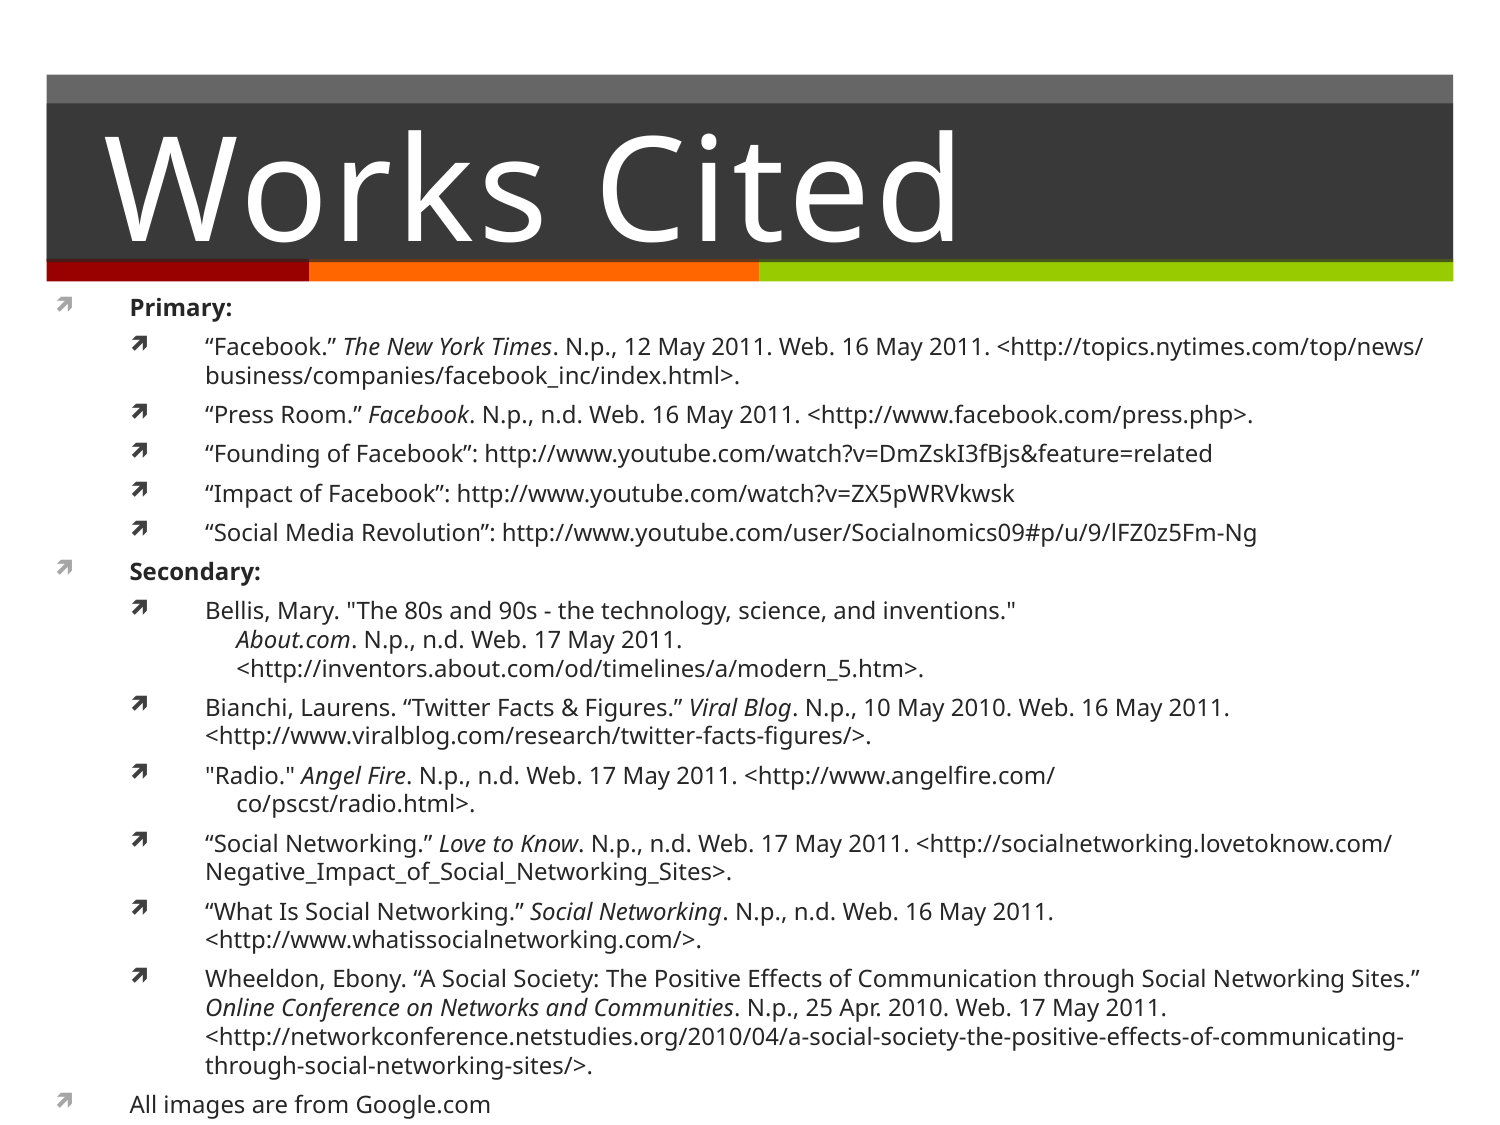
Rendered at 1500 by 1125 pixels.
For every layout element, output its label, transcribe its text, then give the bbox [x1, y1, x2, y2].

list Primary: “Facebook.” The New York Times. N.p., 12 May 2011. Web. 16 May 2011. <http://topics.nytimes.com/‌top/‌news/‌business/‌companies/‌facebook_inc/‌index.html>. “Press Room.” Facebook. N.p., n.d. Web. 16 May 2011. <http://www.facebook.com/‌press.php>. “Founding of Facebook”: http://www.youtube.com/watch?v=DmZskI3fBjs&feature=related “Impact of Facebook”: http://www.youtube.com/watch?v=ZX5pWRVkwsk “Social Media Revolution”: http://www.youtube.com/user/Socialnomics09#p/u/9/lFZ0z5Fm-Ng Secondary: Bellis, Mary. "The 80s and 90s - the technology, science, and inventions." About.com. N.p., n.d. Web. 17 May 2011. <http://inventors.about.com/od/timelines/a/modern_5.htm>. Bianchi, Laurens. “Twitter Facts & Figures.” Viral Blog. N.p., 10 May 2010. Web. 16 May 2011. <http://www.viralblog.com/‌research/‌twitter-facts-figures/>. "Radio." Angel Fire. N.p., n.d. Web. 17 May 2011. <http://www.angelfire.com/ co/pscst/radio.html>. “Social Networking.” Love to Know. N.p., n.d. Web. 17 May 2011. <http://socialnetworking.lovetoknow.com/‌Negative_Impact_of_Social_Networking_Sites>. “What Is Social Networking.” Social Networking. N.p., n.d. Web. 16 May 2011. <http://www.whatissocialnetworking.com/>. Wheeldon, Ebony. “A Social Society: The Positive Effects of Communication through Social Networking Sites.” Online Conference on Networks and Communities. N.p., 25 Apr. 2010. Web. 17 May 2011. <http://networkconference.netstudies.org/‌2010/‌04/‌a-social-society-the-positive-effects-of-communicating-through-social-networking-sites/>. All images are from Google.com [40, 285, 1454, 1112]
title Works Cited [46, 103, 1454, 263]
